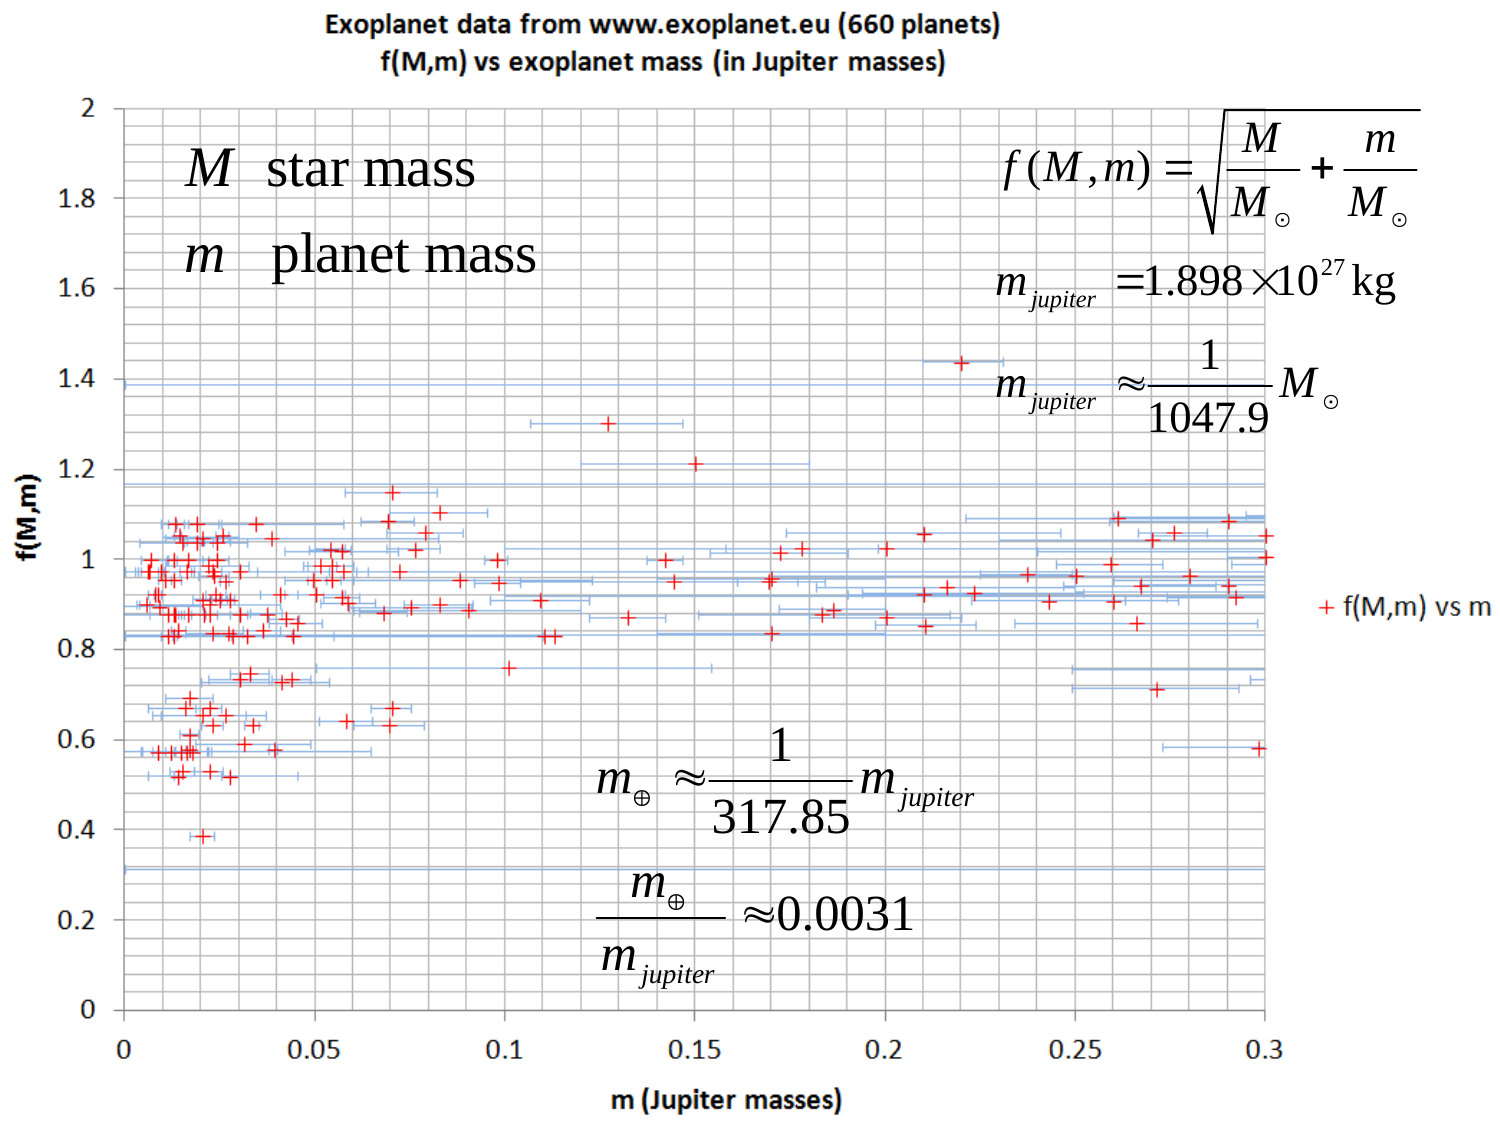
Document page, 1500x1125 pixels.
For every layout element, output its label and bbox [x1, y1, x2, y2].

text_box [174, 137, 551, 300]
picture [0, 0, 1500, 1125]
text_box [587, 712, 988, 1003]
text_box [987, 99, 1433, 443]
